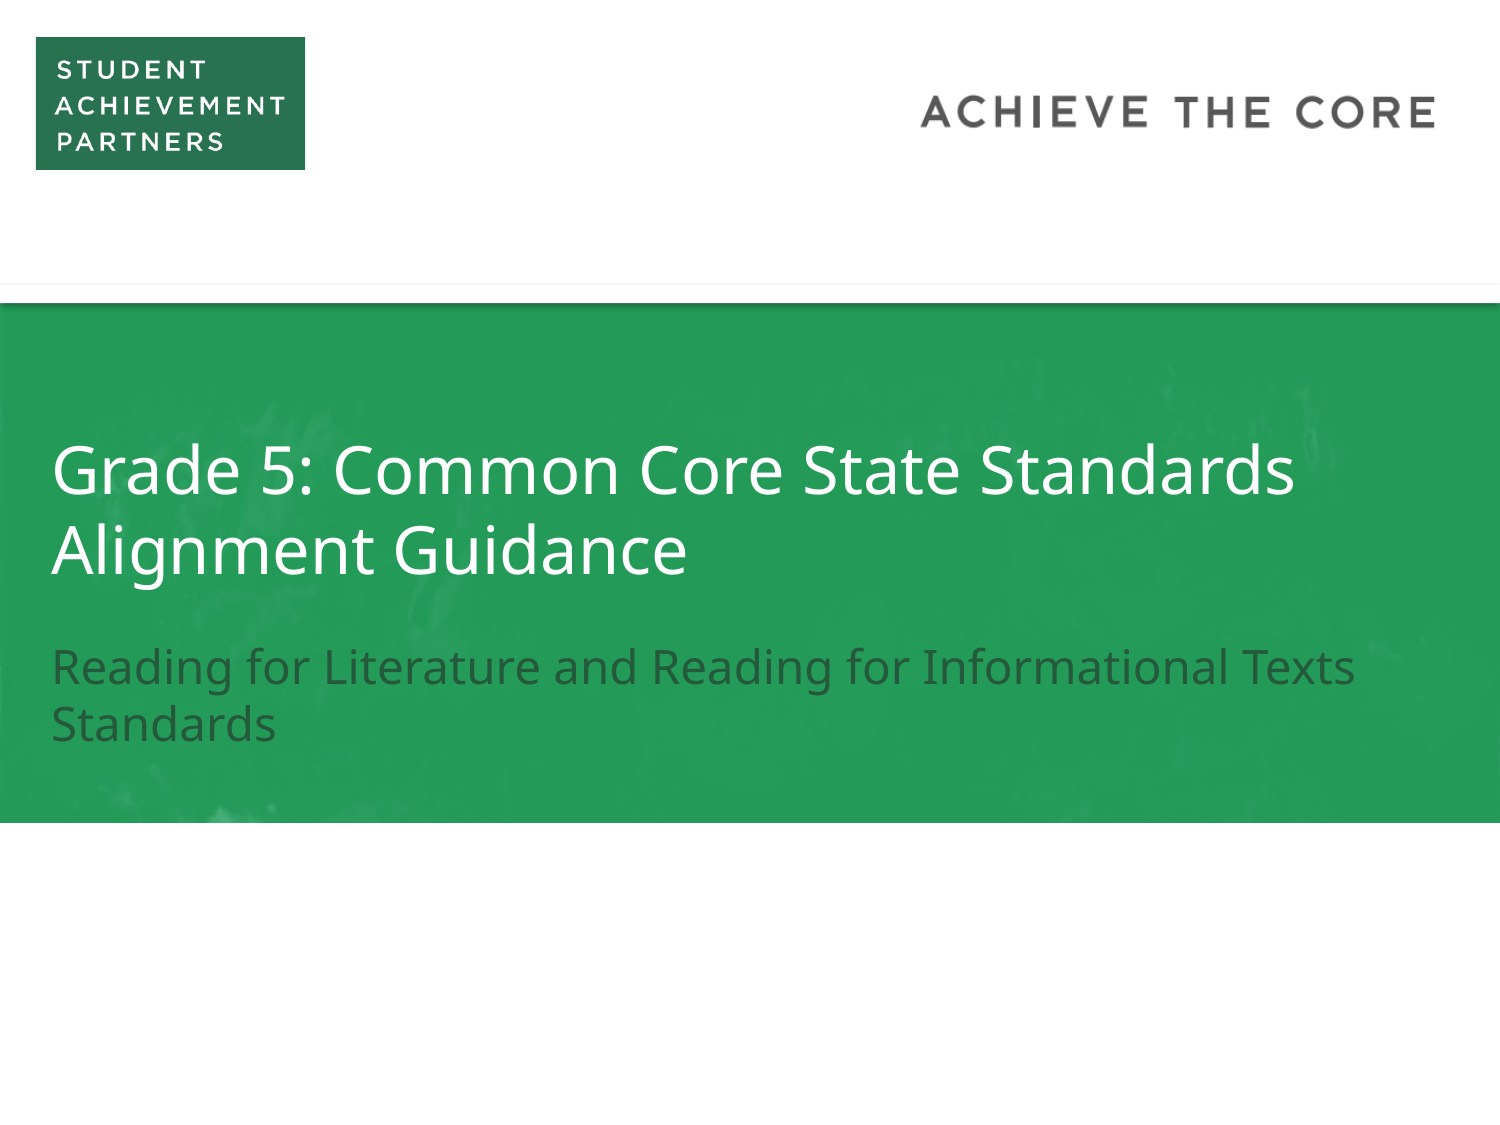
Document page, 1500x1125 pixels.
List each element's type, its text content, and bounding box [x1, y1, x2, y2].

title Grade 5: Common Core State Standards Alignment Guidance [35, 387, 1478, 629]
subtitle Reading for Literature and Reading for Informational Texts Standards [35, 629, 1478, 760]
picture [0, 304, 1500, 823]
